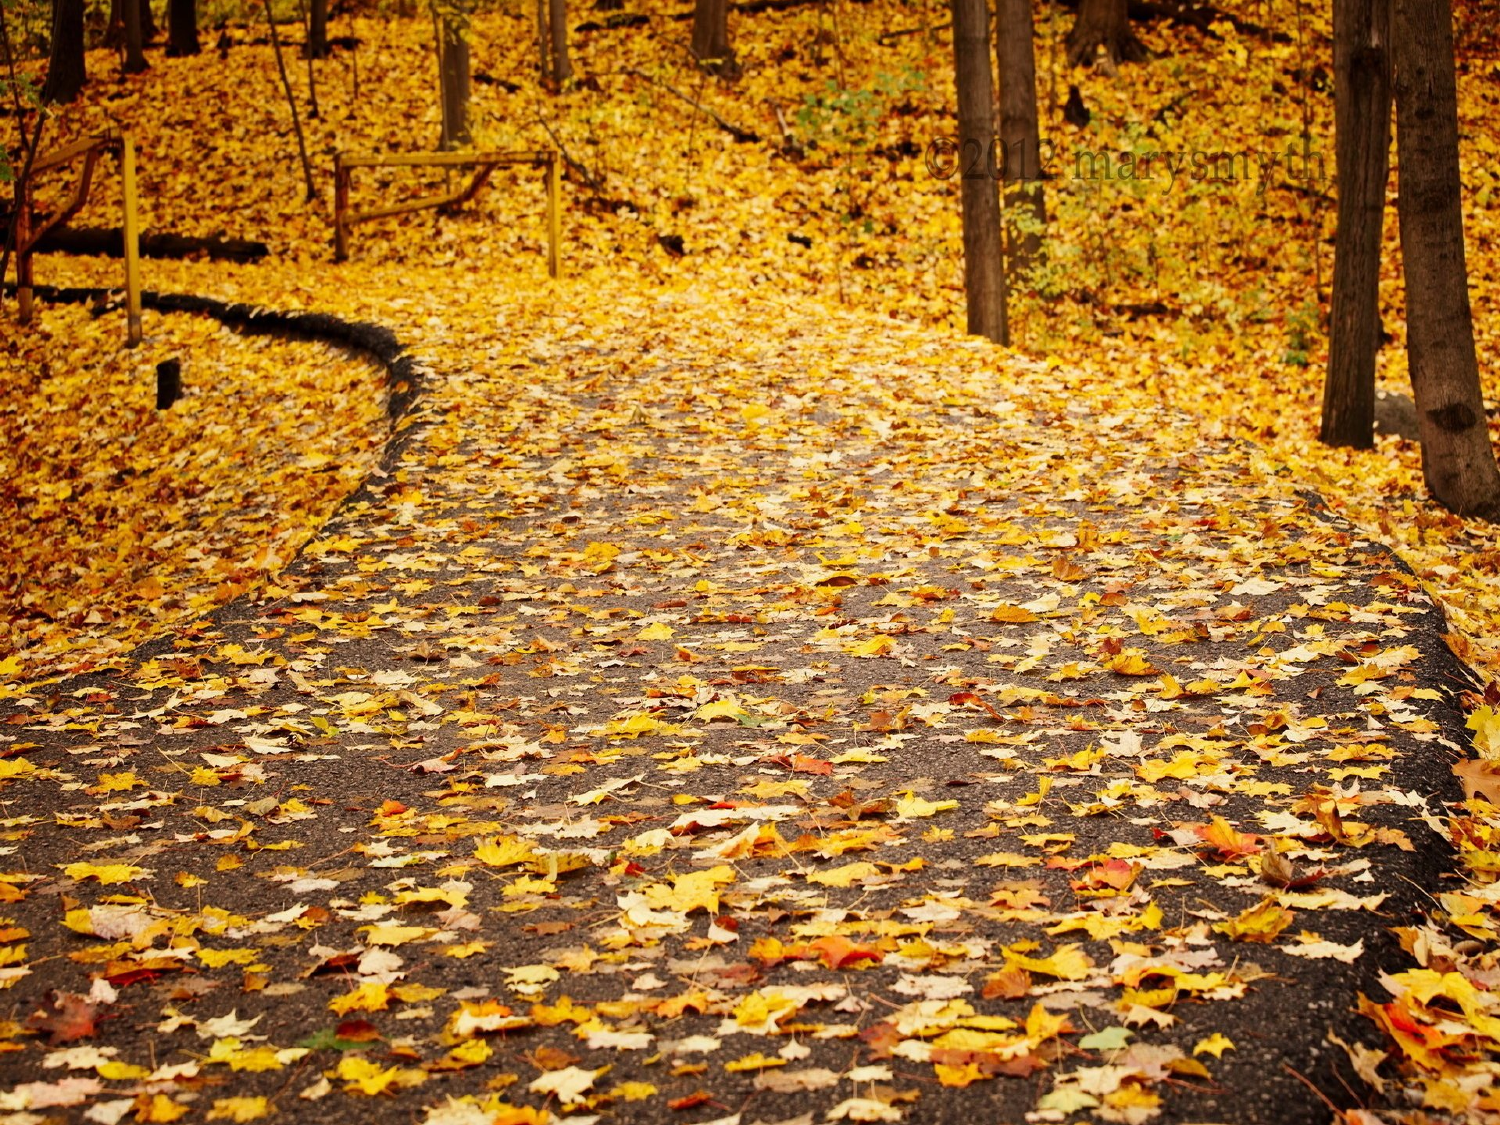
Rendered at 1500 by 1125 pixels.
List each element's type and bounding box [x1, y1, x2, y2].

list [0, 0, 1500, 1125]
